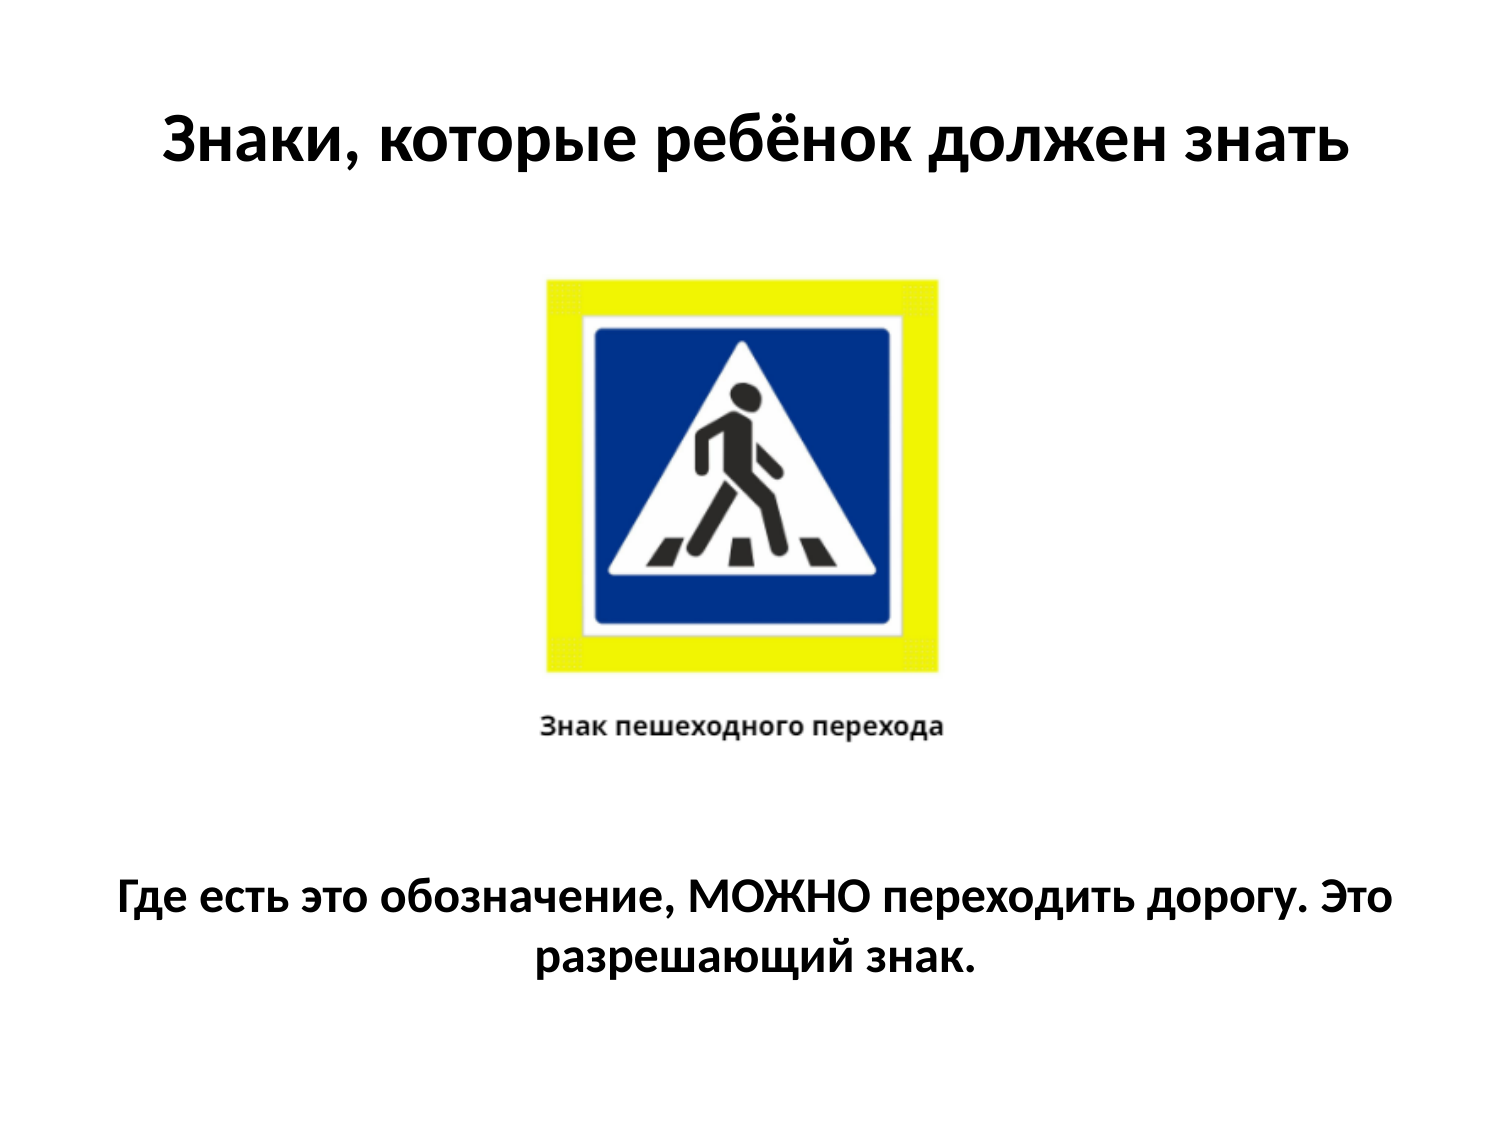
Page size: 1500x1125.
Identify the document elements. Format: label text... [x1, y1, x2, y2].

picture [234, 245, 1251, 756]
title Знаки, которые ребёнок должен знать [82, 82, 1432, 270]
text_box Где есть это обозначение, МОЖНО переходить дорогу. Это разрешающий знак. [81, 855, 1430, 991]
